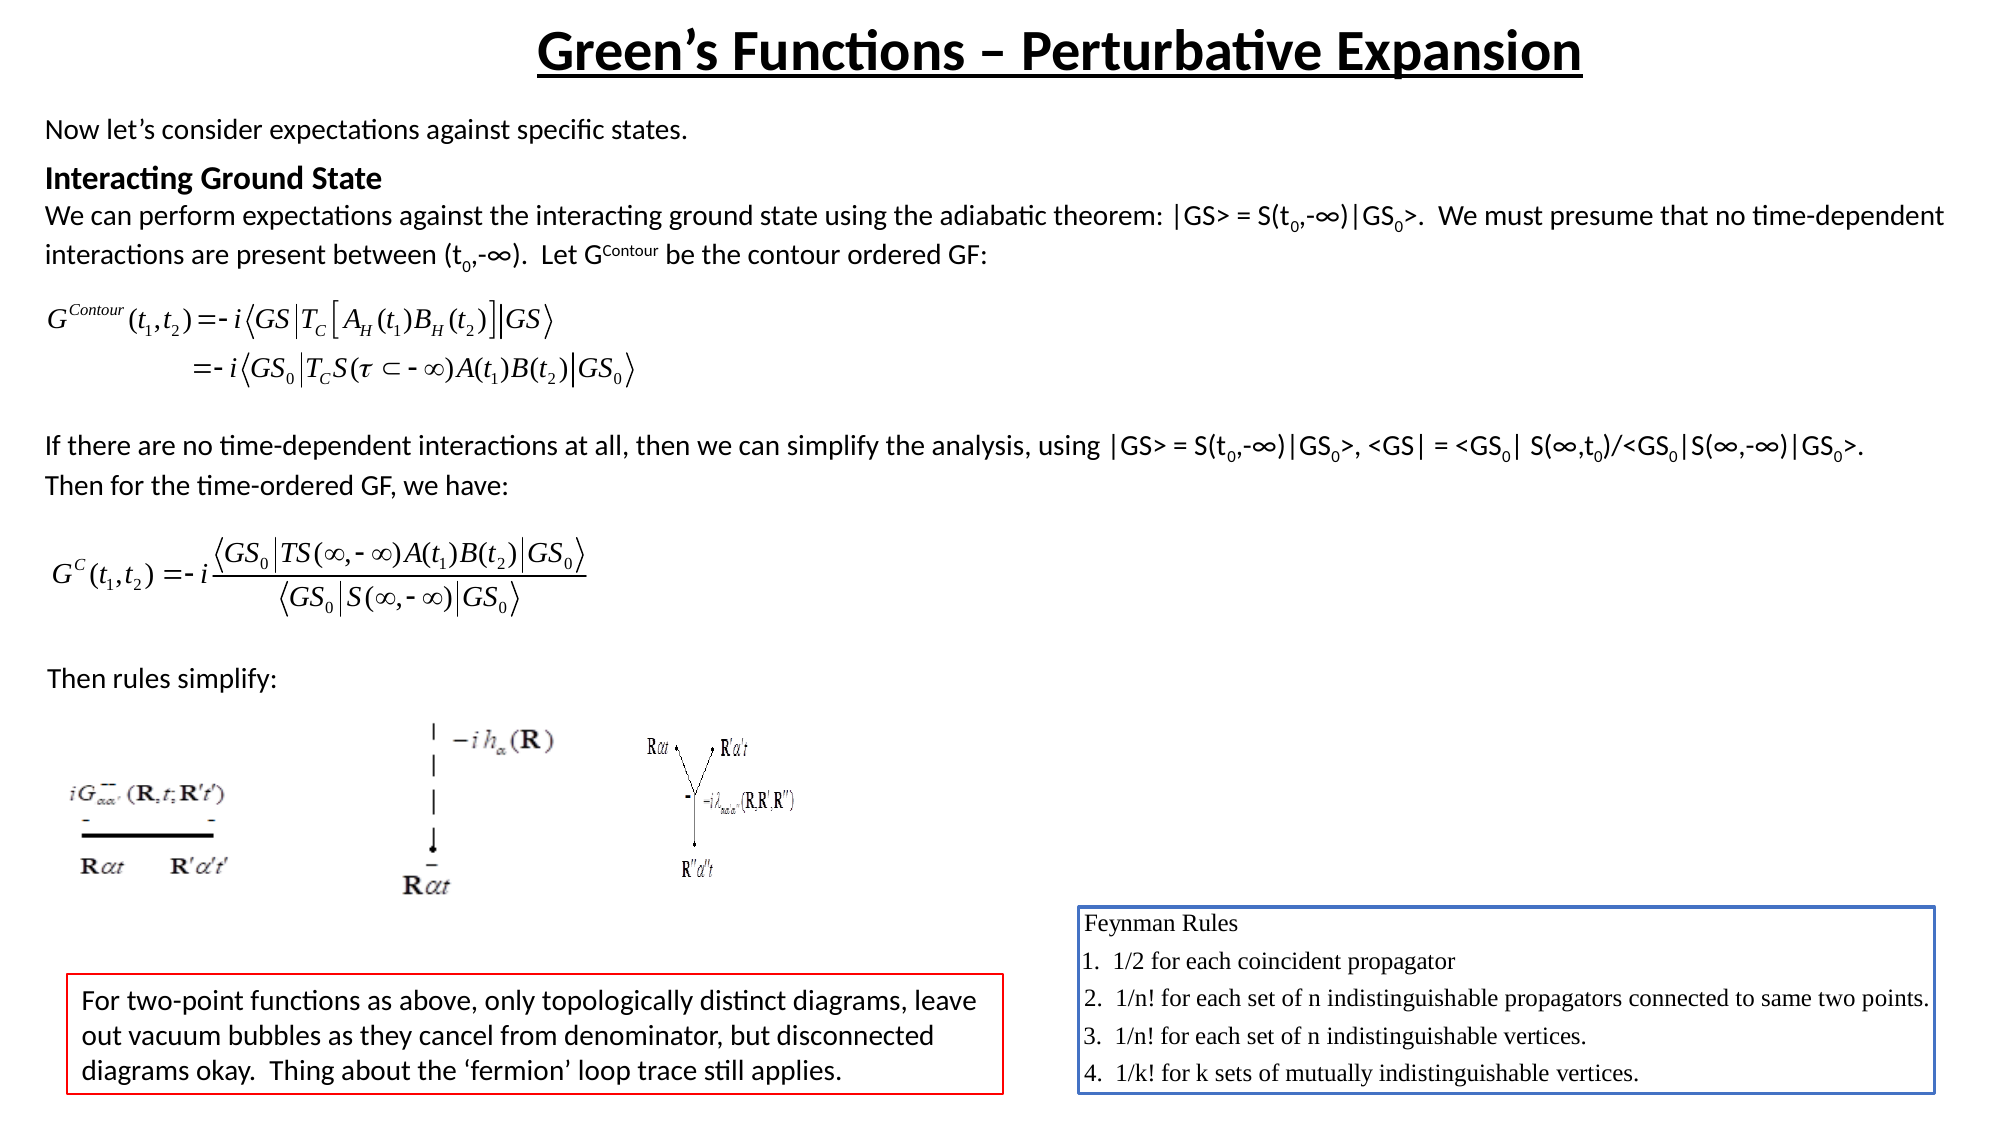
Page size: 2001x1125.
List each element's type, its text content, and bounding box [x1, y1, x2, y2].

text_box Then rules simplify: [32, 652, 293, 702]
text_box Green’s Functions – Perturbative Expansion [522, 4, 1700, 90]
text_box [48, 755, 265, 936]
text_box For two-point functions as above, only topologically distinct diagrams, leave out vacuum bubbles as they cancel from denominator, but disconnected diagrams okay. Thing about the ‘fermion’ loop trace still applies. [66, 973, 1004, 1094]
text_box If there are no time-dependent interactions at all, then we can simplify the analysis, using |GS> = S(t0,-∞)|GS0>, <GS| = <GS0| S(∞,t0)/<GS0|S(∞,-∞)|GS0>. Then for the time-ordered GF, we have: [30, 418, 1933, 509]
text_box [48, 532, 592, 622]
text_box Interacting Ground State We can perform expectations against the interacting ground state using the adiabatic theorem: |GS> = S(t0,-∞)|GS0>. We must presume that no time-dependent interactions are present between (t0,-∞). Let GContour be the contour ordered GF: [30, 148, 1987, 283]
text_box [1080, 908, 1933, 1093]
text_box Now let’s consider expectations against specific states. [30, 103, 847, 148]
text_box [314, 702, 586, 921]
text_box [43, 297, 641, 393]
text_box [635, 716, 1004, 921]
